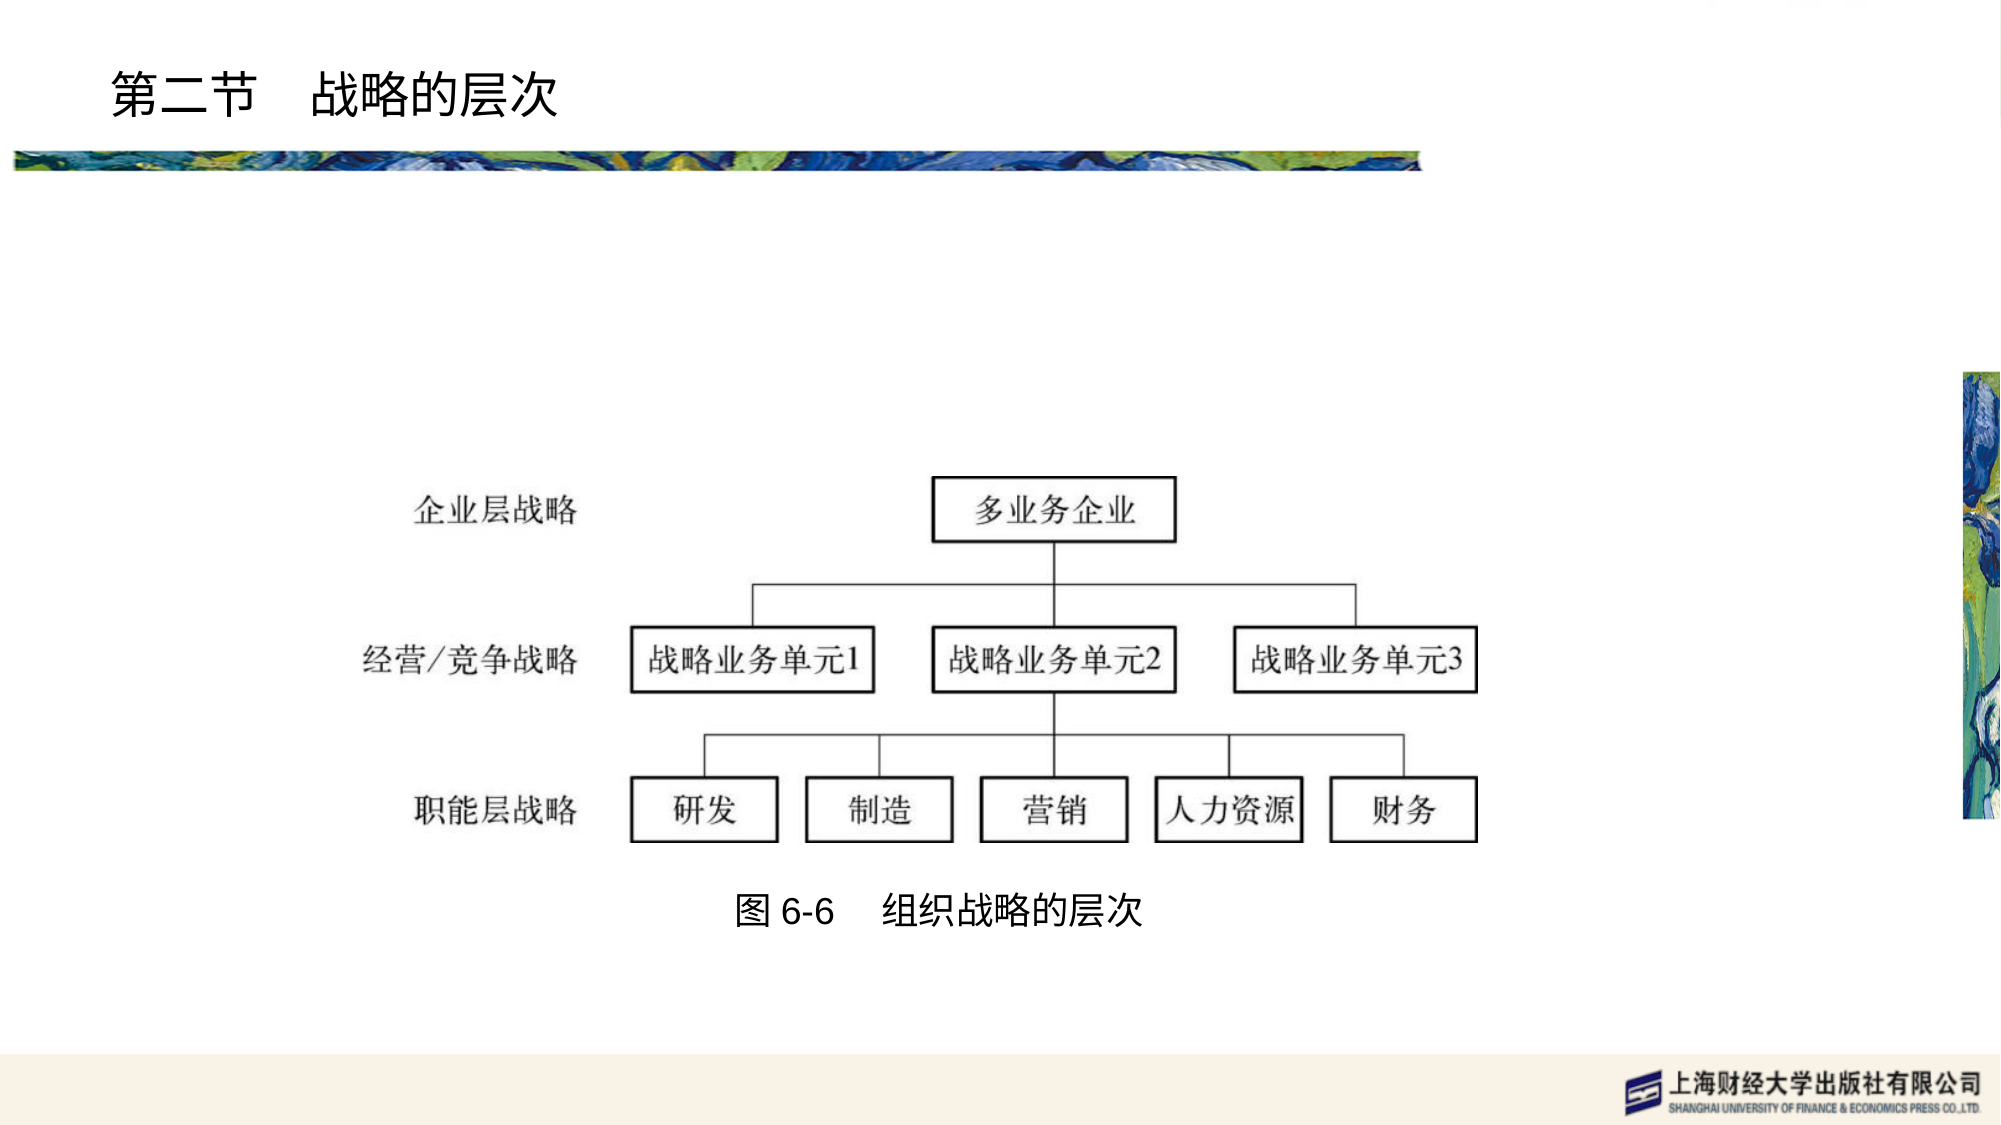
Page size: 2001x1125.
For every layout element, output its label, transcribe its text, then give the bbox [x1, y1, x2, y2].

picture [0, 0, 2001, 1125]
text_box 图6-6 组织战略的层次 [503, 879, 1337, 940]
title 第二节 战略的层次 [94, 42, 1451, 146]
